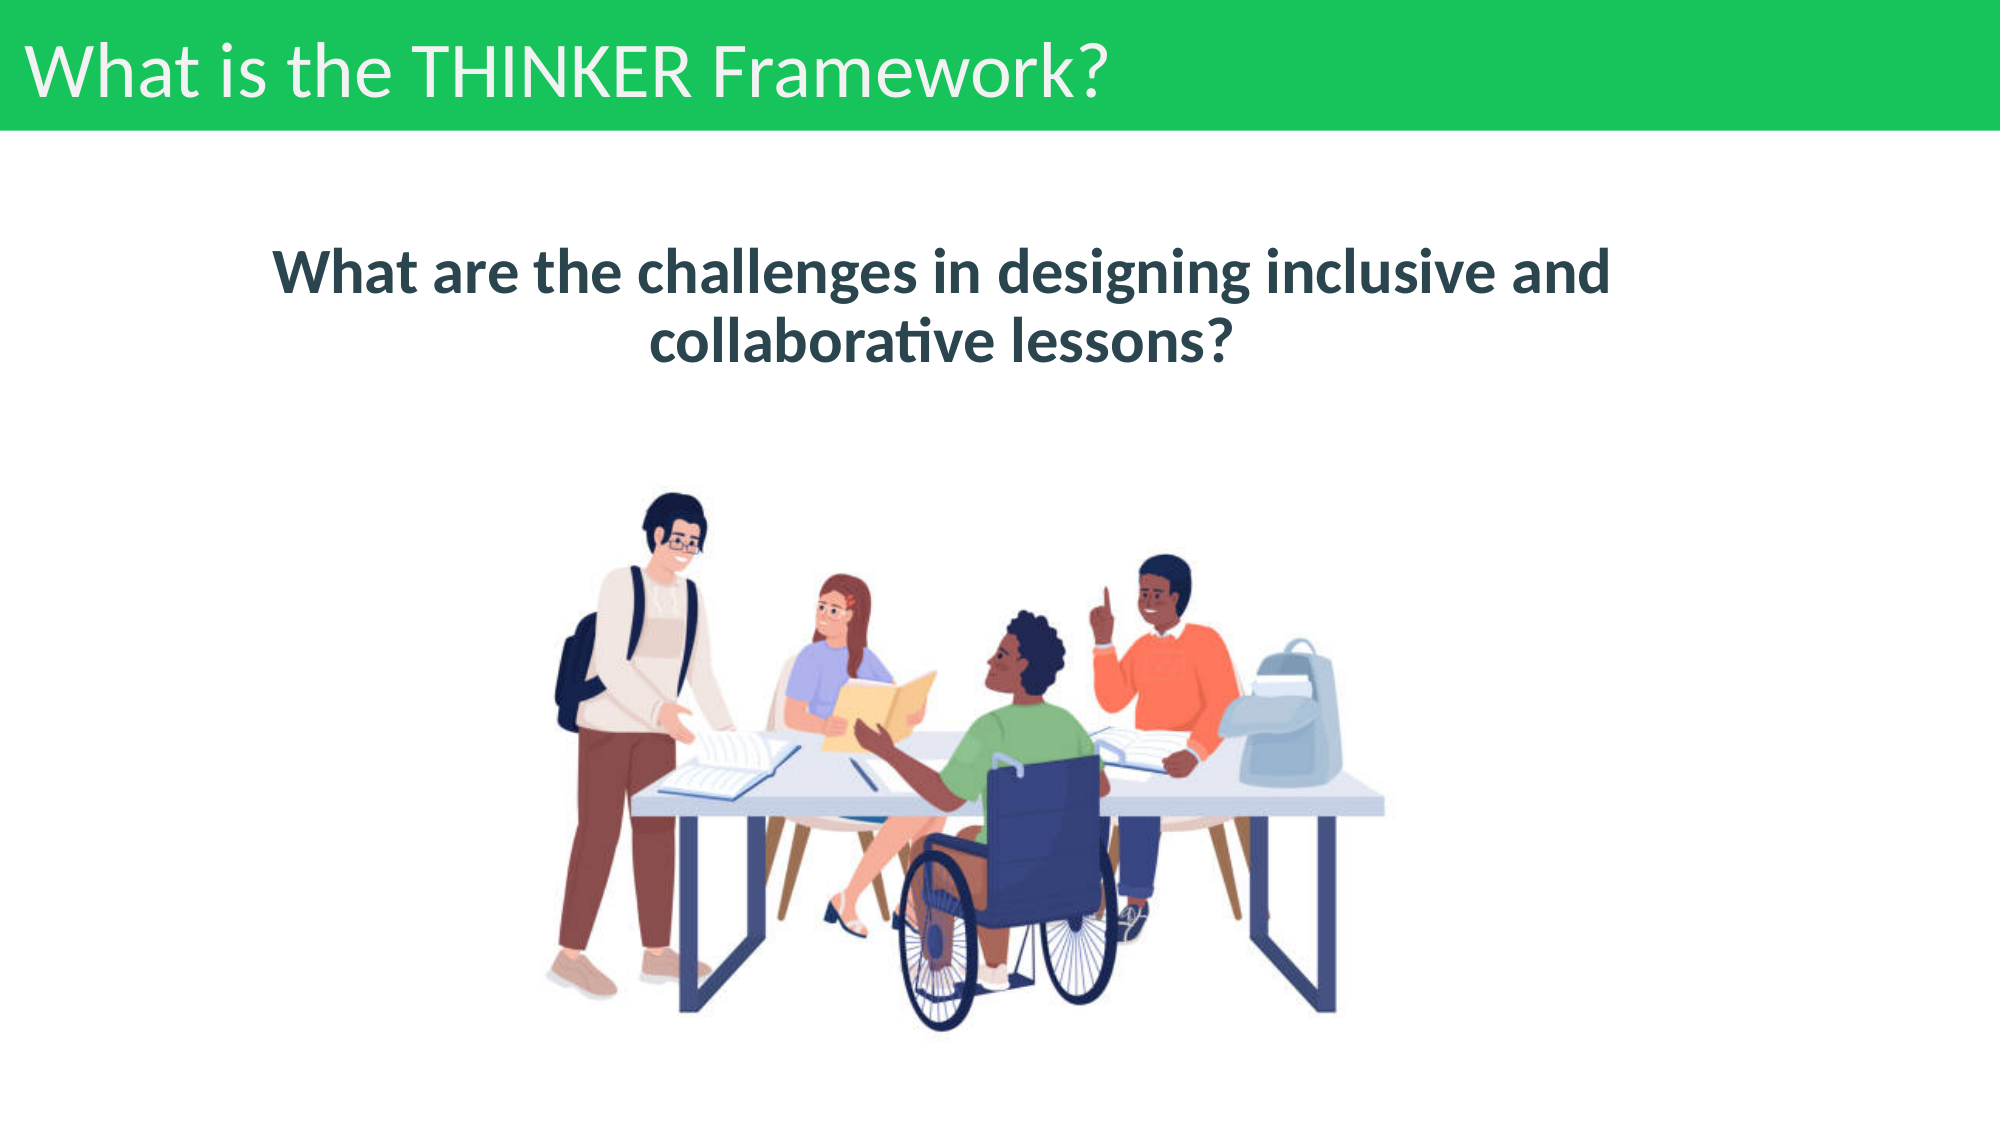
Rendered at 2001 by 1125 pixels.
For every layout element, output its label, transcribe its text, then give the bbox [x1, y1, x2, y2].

picture [480, 411, 1426, 1100]
title What is the THINKER Framework? [16, 13, 1976, 131]
list What are the challenges in designing inclusive and collaborative lessons? [162, 128, 1723, 388]
